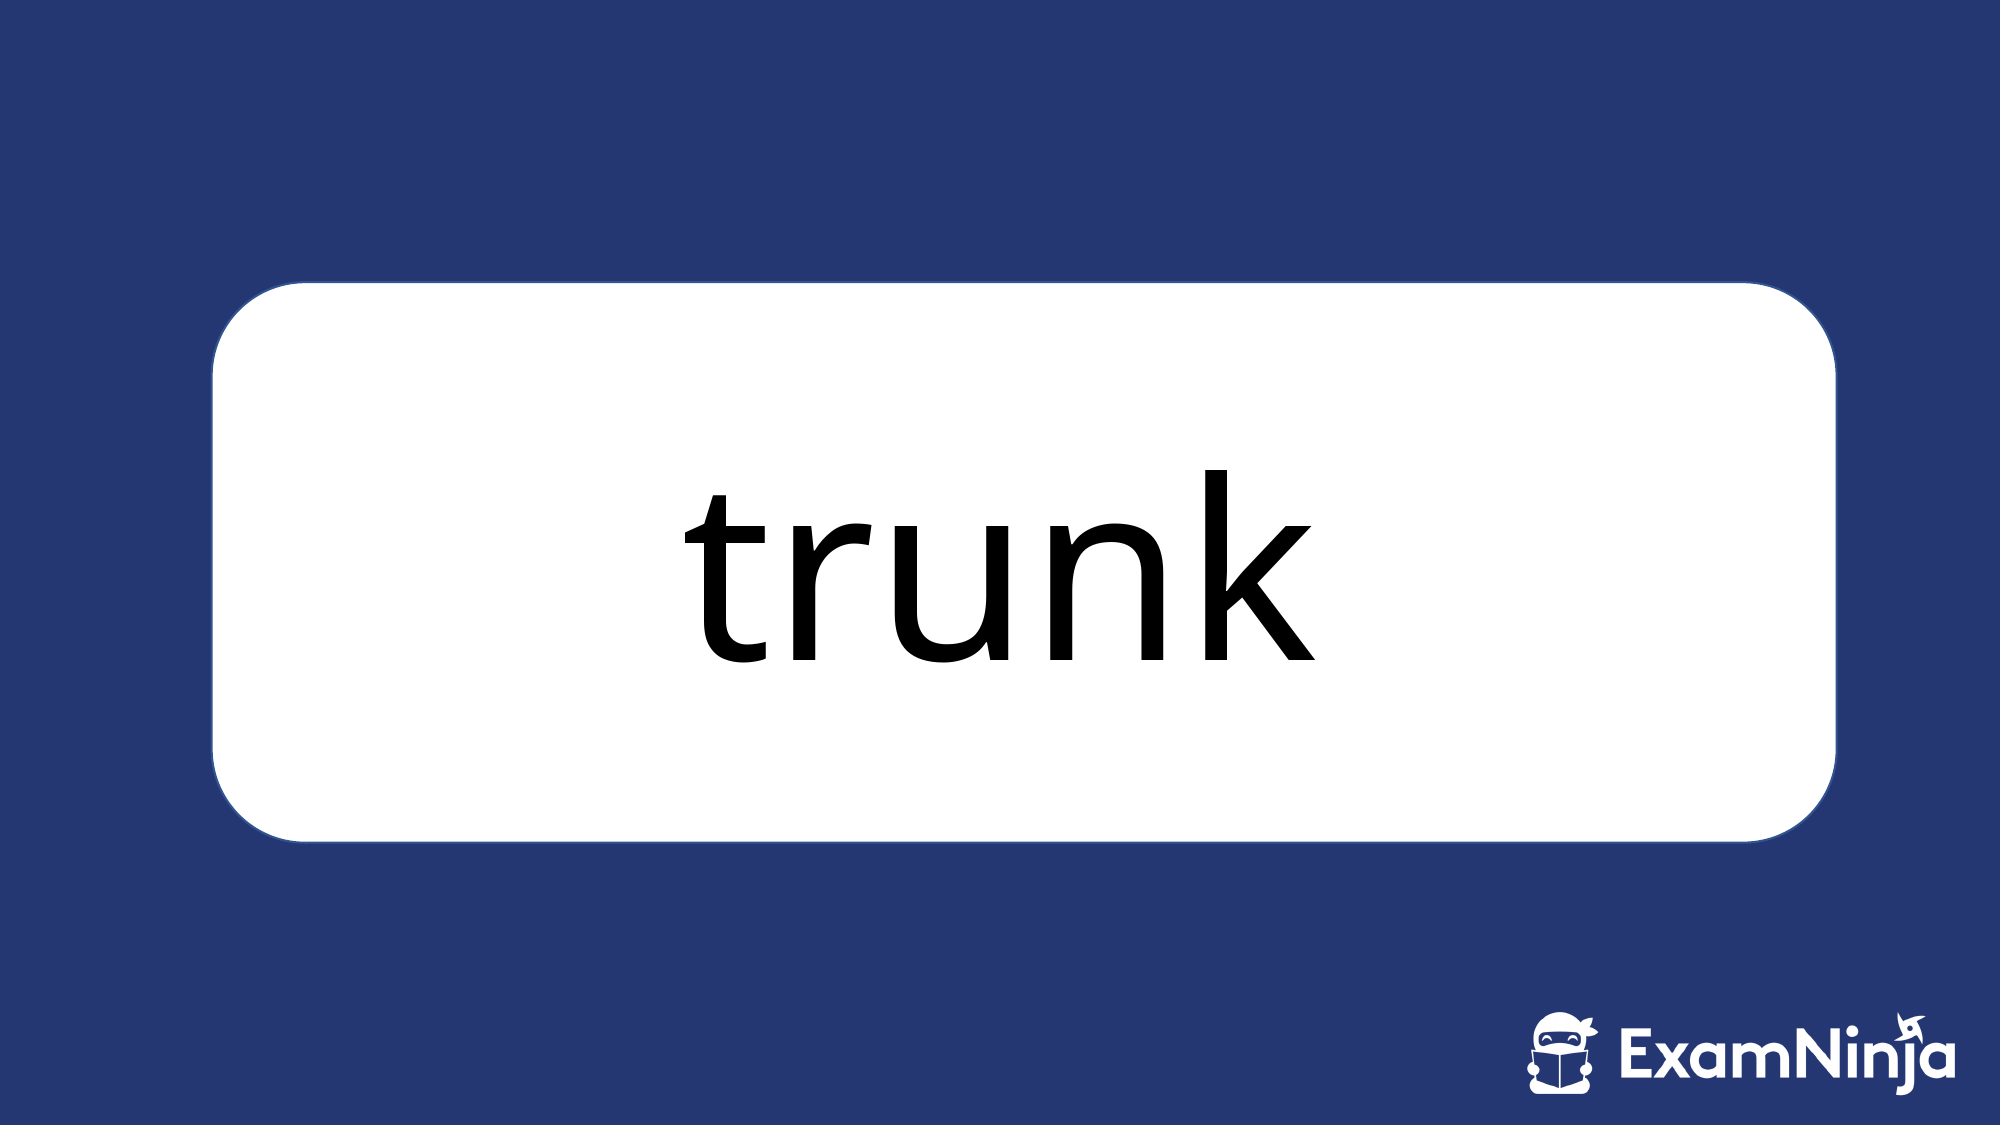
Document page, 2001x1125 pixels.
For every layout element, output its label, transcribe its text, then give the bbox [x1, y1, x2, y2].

text_box [210, 719, 1838, 844]
picture [1501, 1003, 1979, 1102]
text_box trunk [143, 403, 1857, 719]
text_box [210, 281, 1838, 403]
